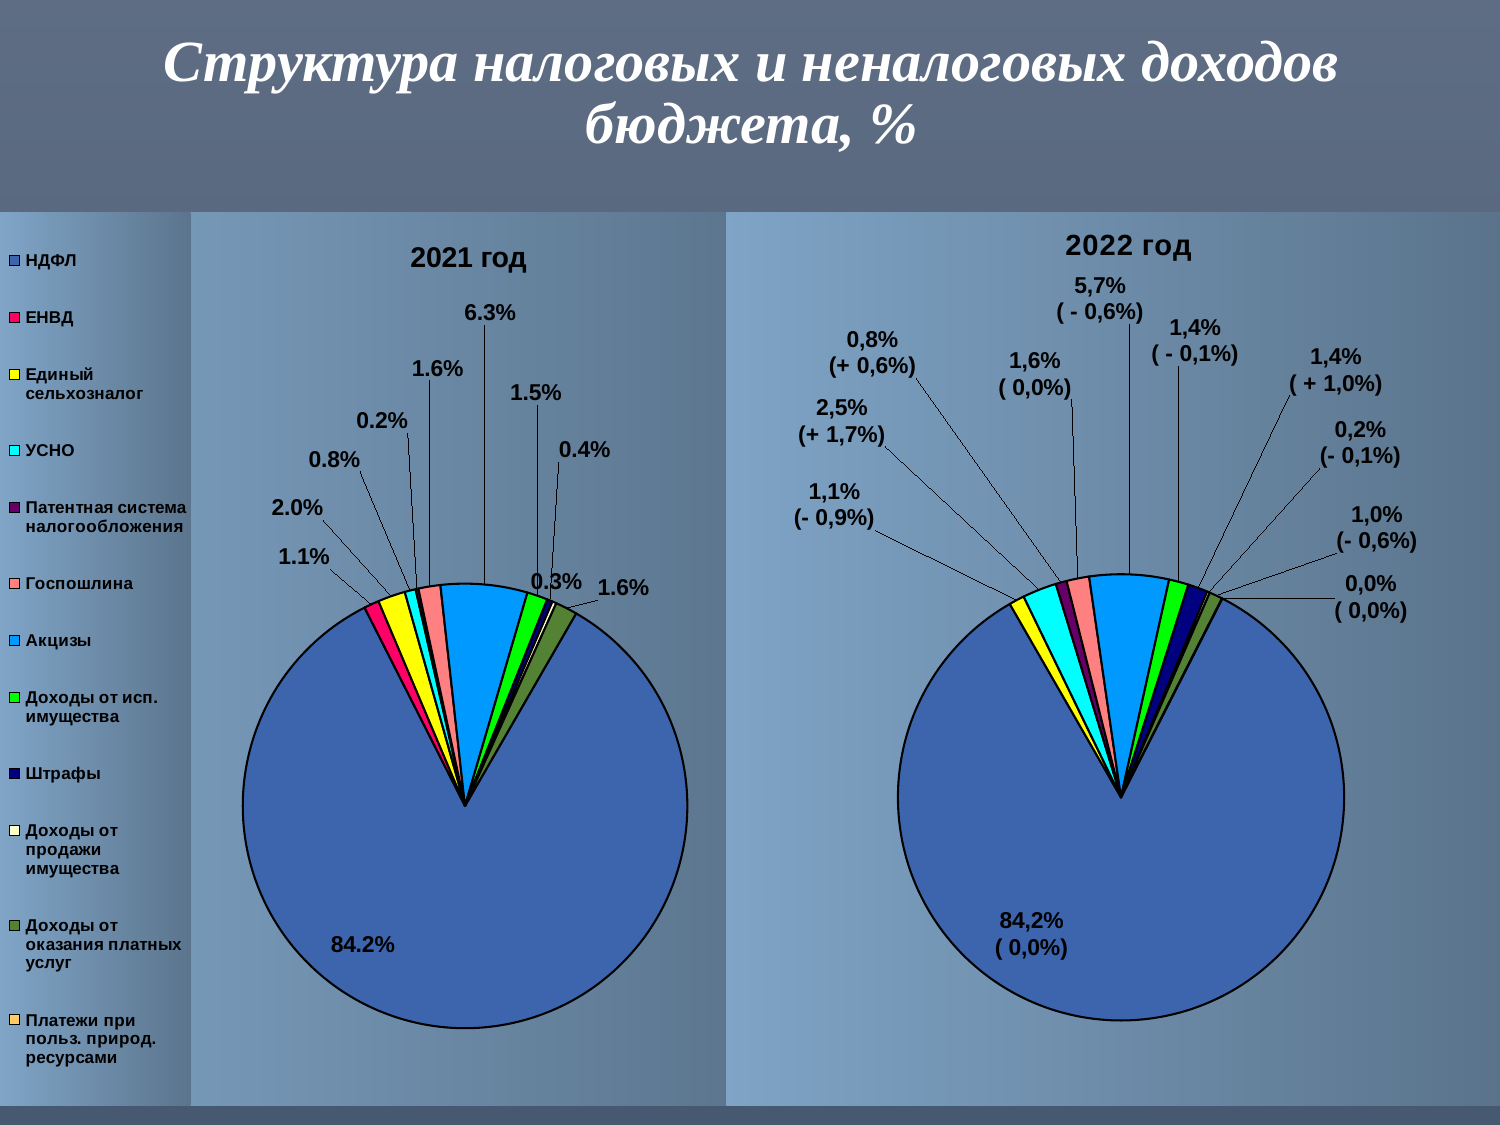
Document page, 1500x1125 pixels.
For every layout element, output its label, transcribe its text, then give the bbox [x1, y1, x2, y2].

chart [0, 212, 1500, 1106]
title Структура налоговых и неналоговых доходов бюджета, % [76, 0, 1427, 188]
